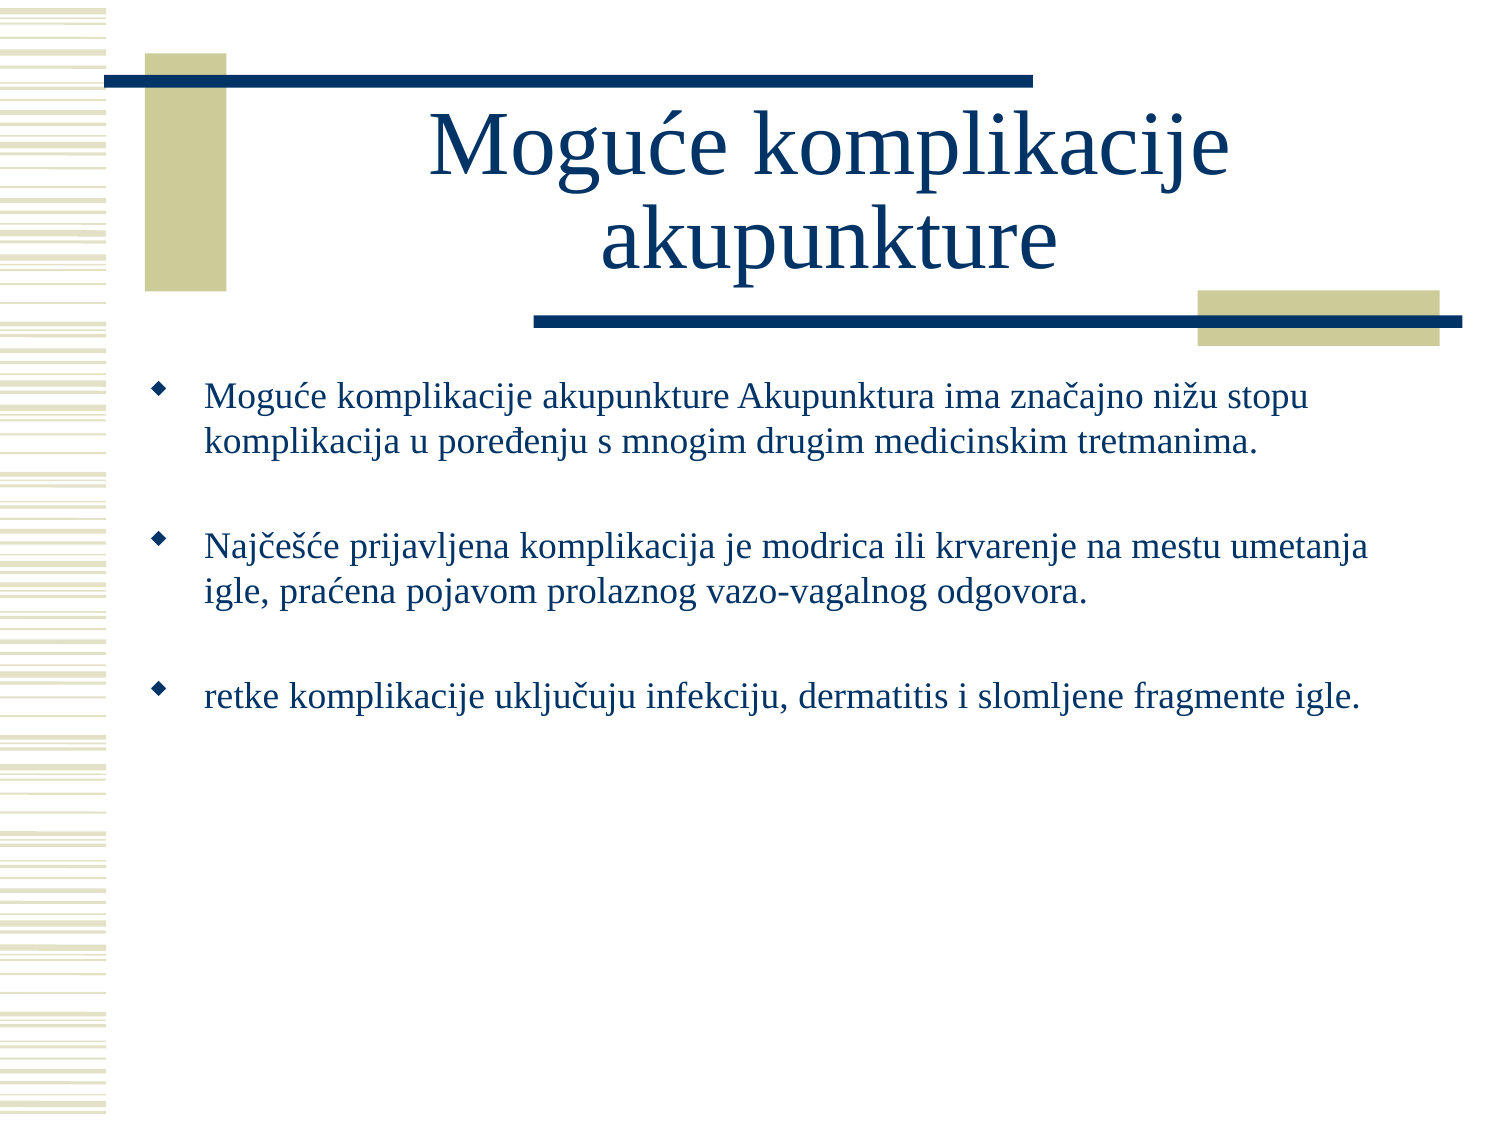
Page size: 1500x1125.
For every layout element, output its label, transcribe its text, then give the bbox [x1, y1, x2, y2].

list Moguće komplikacije akupunkture Akupunktura ima značajno nižu stopu komplikacija u poređenju s mnogim drugim medicinskim tretmanima. Najčešće prijavljena komplikacija je modrica ili krvarenje na mestu umetanja igle, praćena pojavom prolaznog vazo-vagalnog odgovora. retke komplikacije uključuju infekciju, dermatitis i slomljene fragmente igle. [132, 363, 1439, 1001]
title Moguće komplikacije akupunkture [224, 99, 1436, 288]
